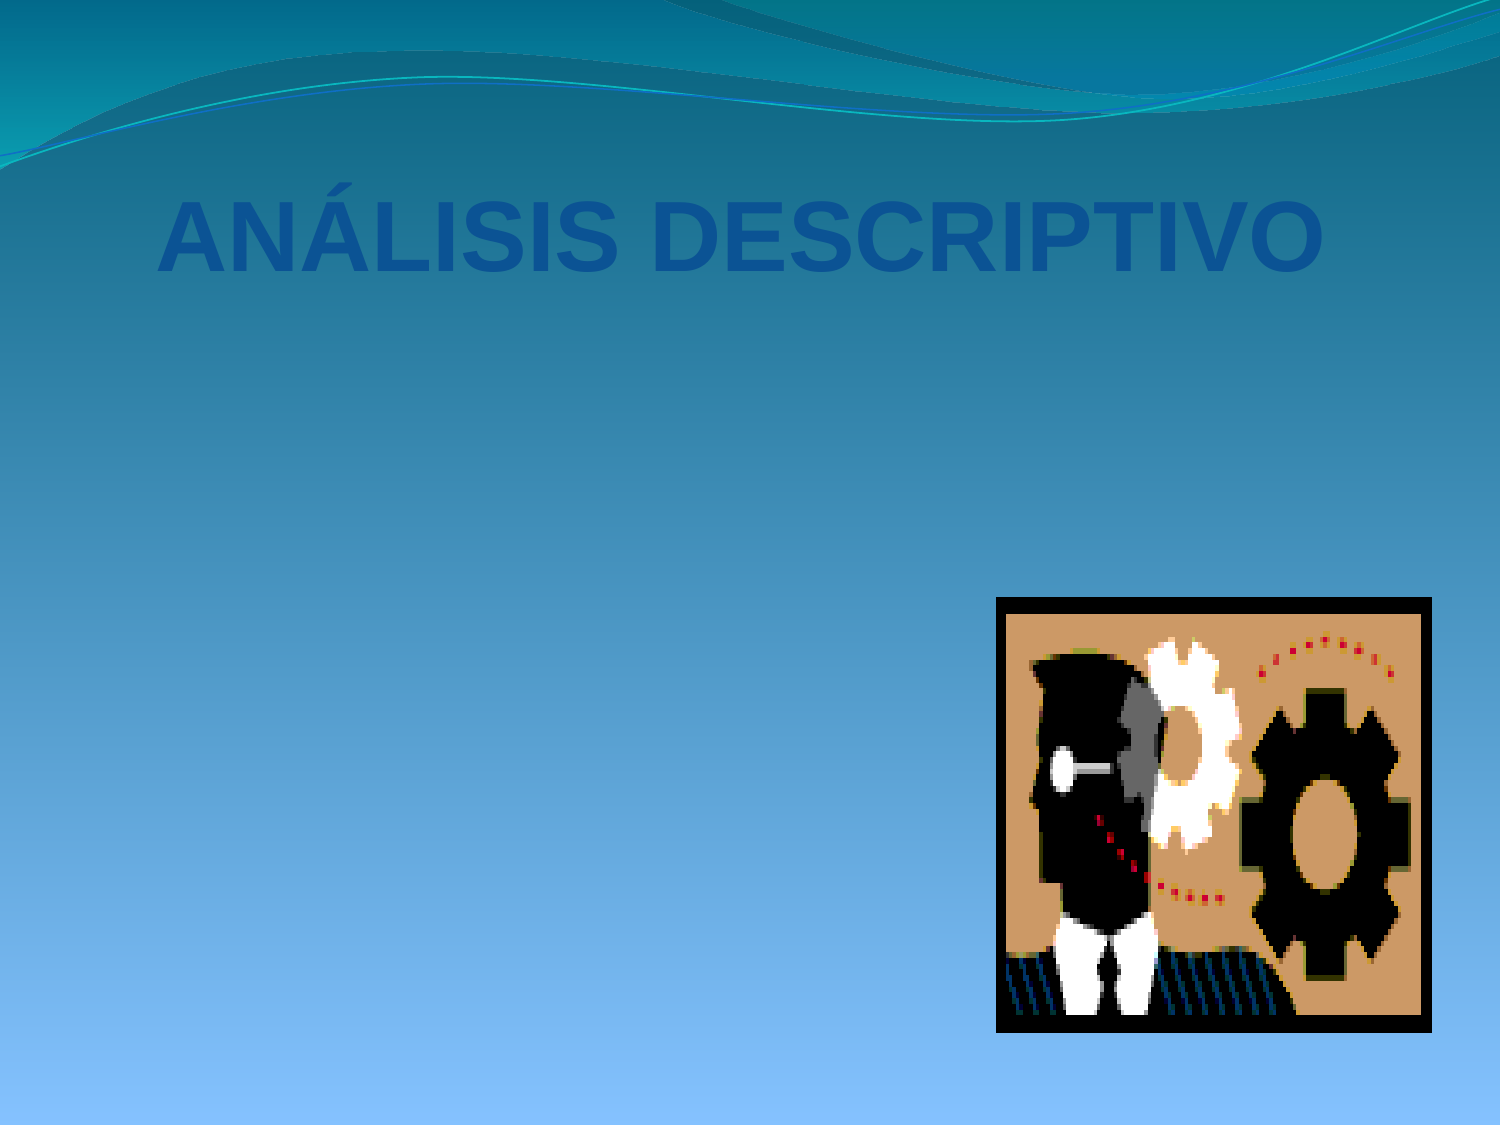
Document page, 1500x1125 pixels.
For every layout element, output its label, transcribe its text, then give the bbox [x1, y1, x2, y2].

text_box ANÁLISIS DESCRIPTIVO [140, 164, 1465, 299]
picture [995, 597, 1433, 1034]
